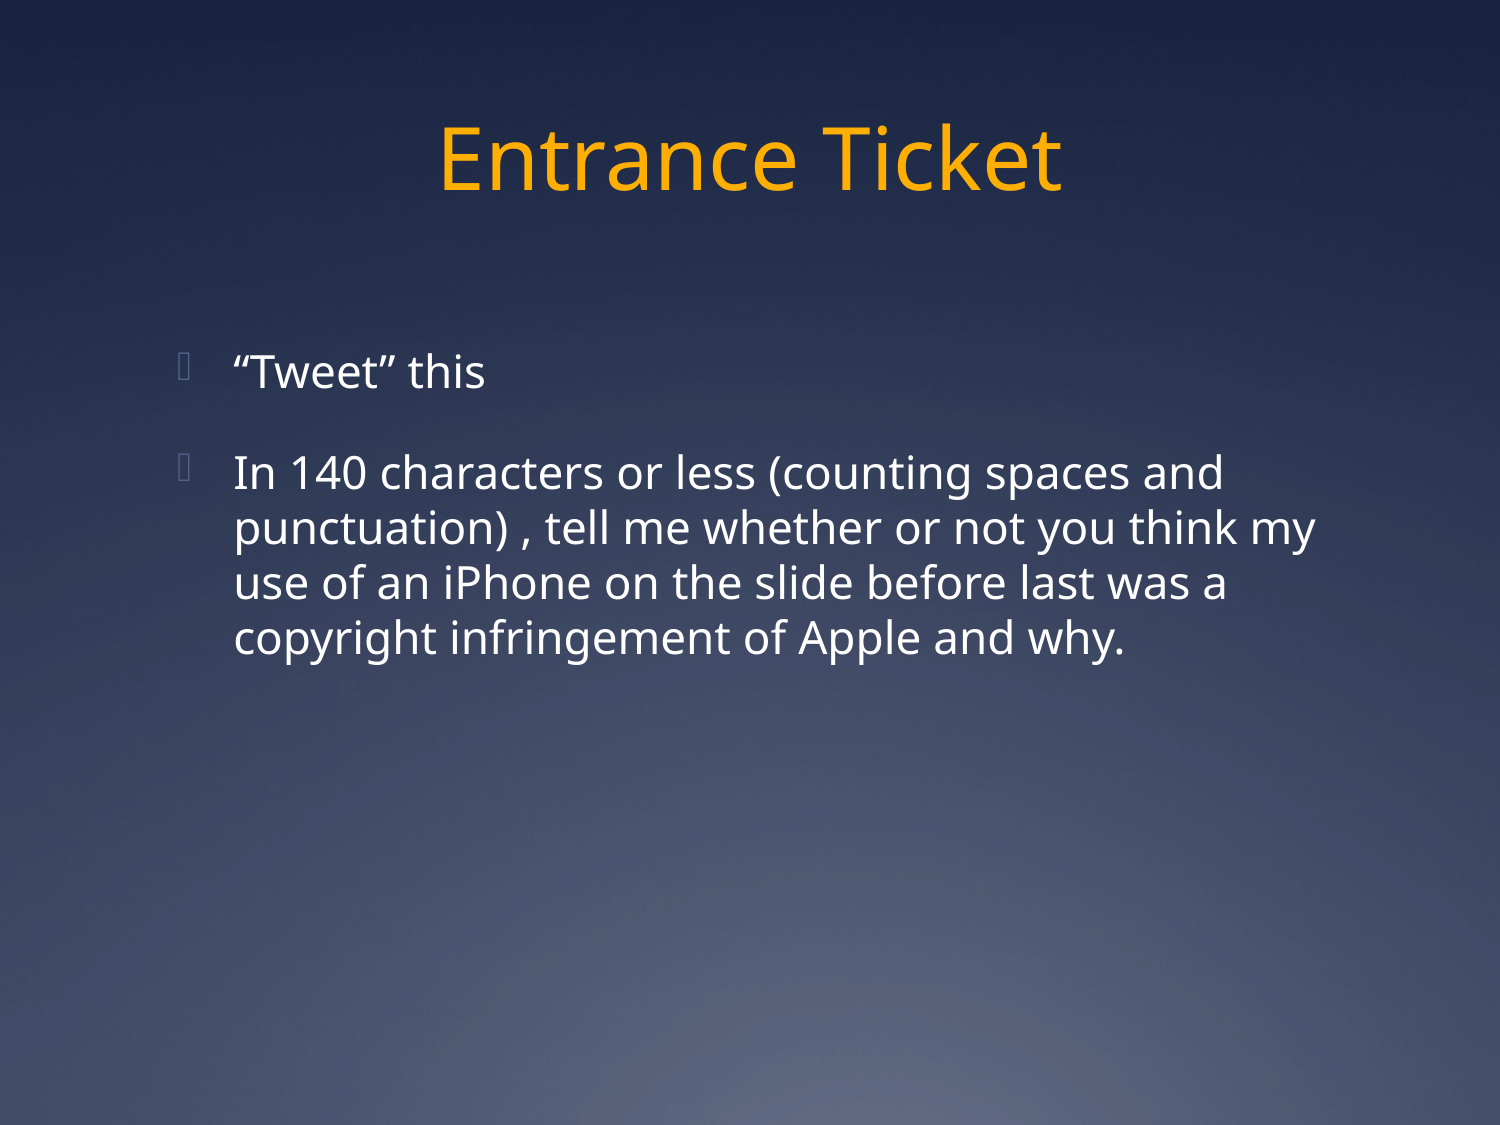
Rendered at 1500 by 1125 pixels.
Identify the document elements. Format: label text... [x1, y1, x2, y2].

list “Tweet” this In 140 characters or less (counting spaces and punctuation) , tell me whether or not you think my use of an iPhone on the slide before last was a copyright infringement of Apple and why. [162, 335, 1338, 1005]
title Entrance Ticket [100, 95, 1400, 225]
